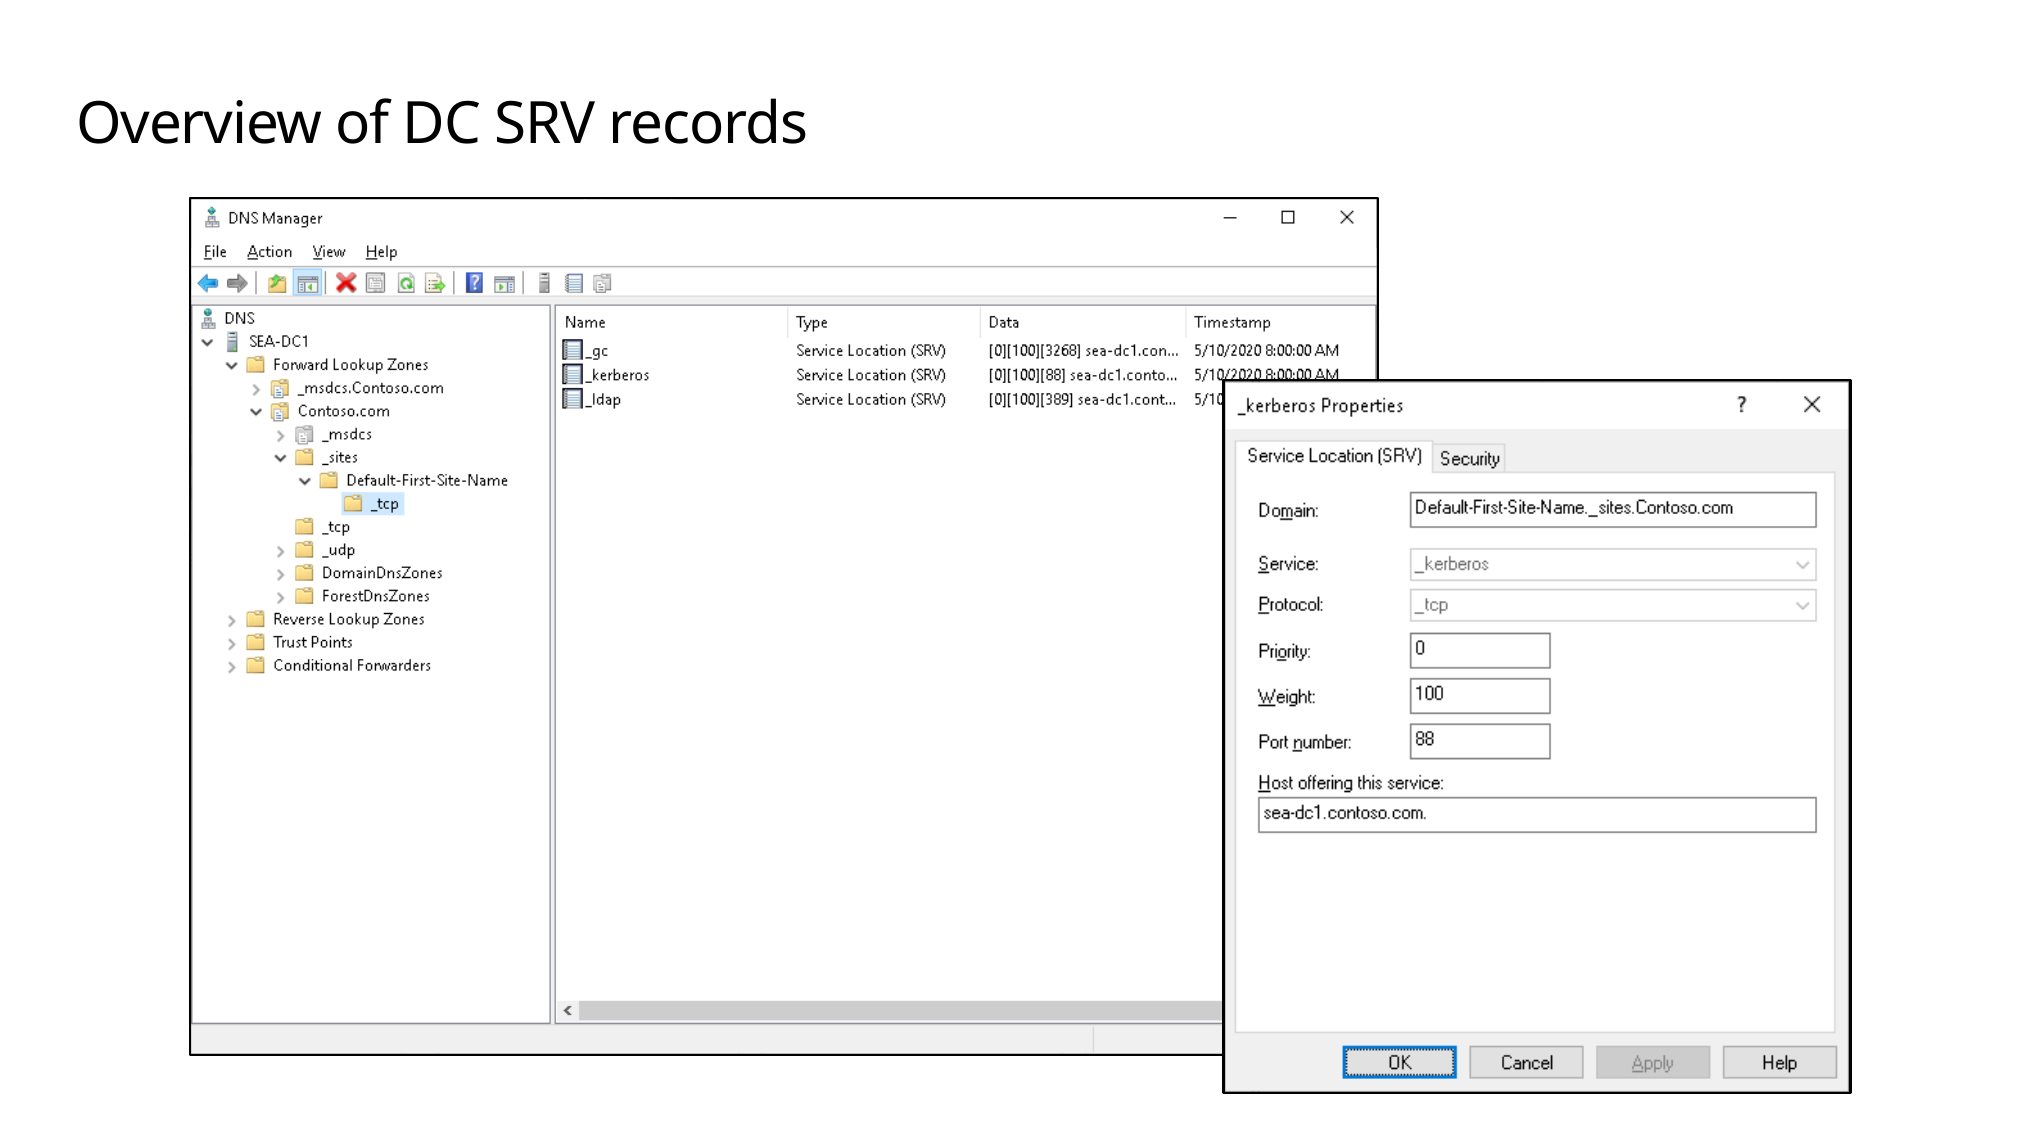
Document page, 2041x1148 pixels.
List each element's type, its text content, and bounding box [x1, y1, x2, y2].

picture [190, 198, 1850, 1093]
title Overview of DC SRV records [76, 93, 1968, 161]
